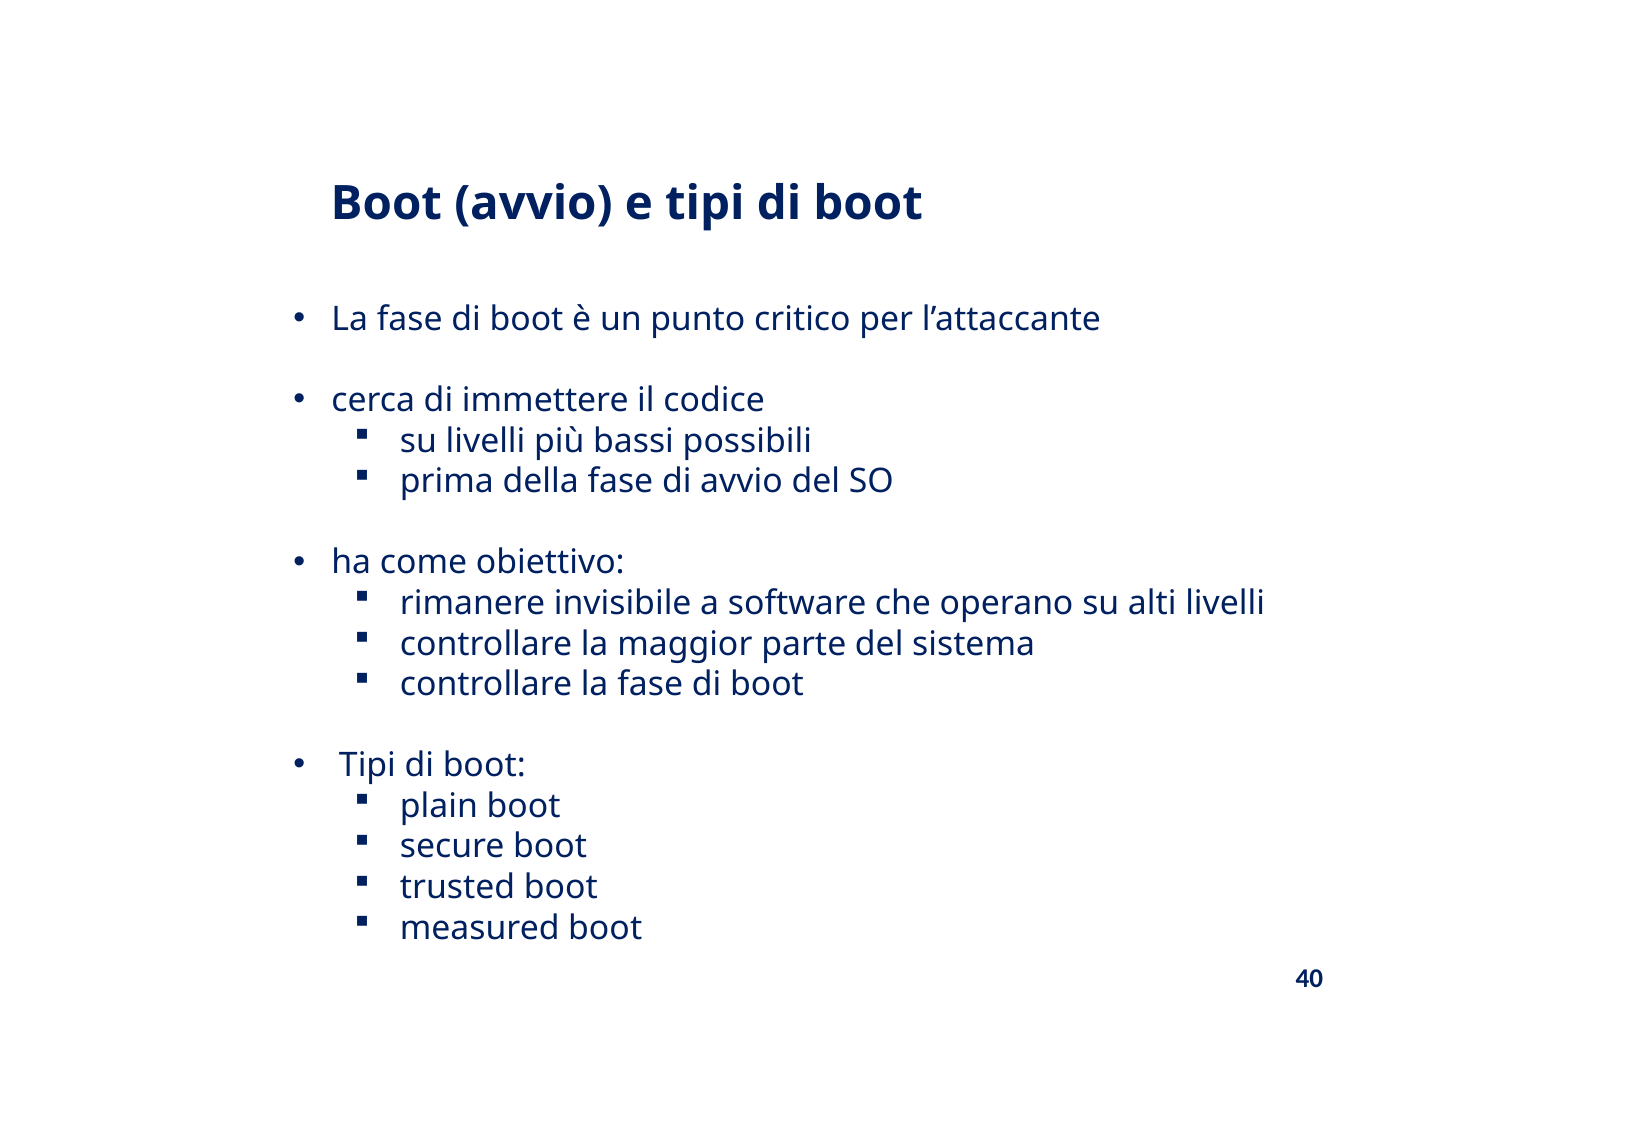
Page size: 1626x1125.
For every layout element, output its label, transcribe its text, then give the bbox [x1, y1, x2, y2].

title Boot (avvio) e tipi di boot [315, 144, 1322, 263]
slide_number 40 [1063, 952, 1339, 1002]
text_box La fase di boot è un punto critico per l’attaccante cerca di immettere il codice su livelli più bassi possibili prima della fase di avvio del SO ha come obiettivo: rimanere invisibile a software che operano su alti livelli controllare la maggior parte del sistema controllare la fase di boot Tipi di boot: plain boot secure boot trusted boot measured boot [278, 289, 1358, 954]
